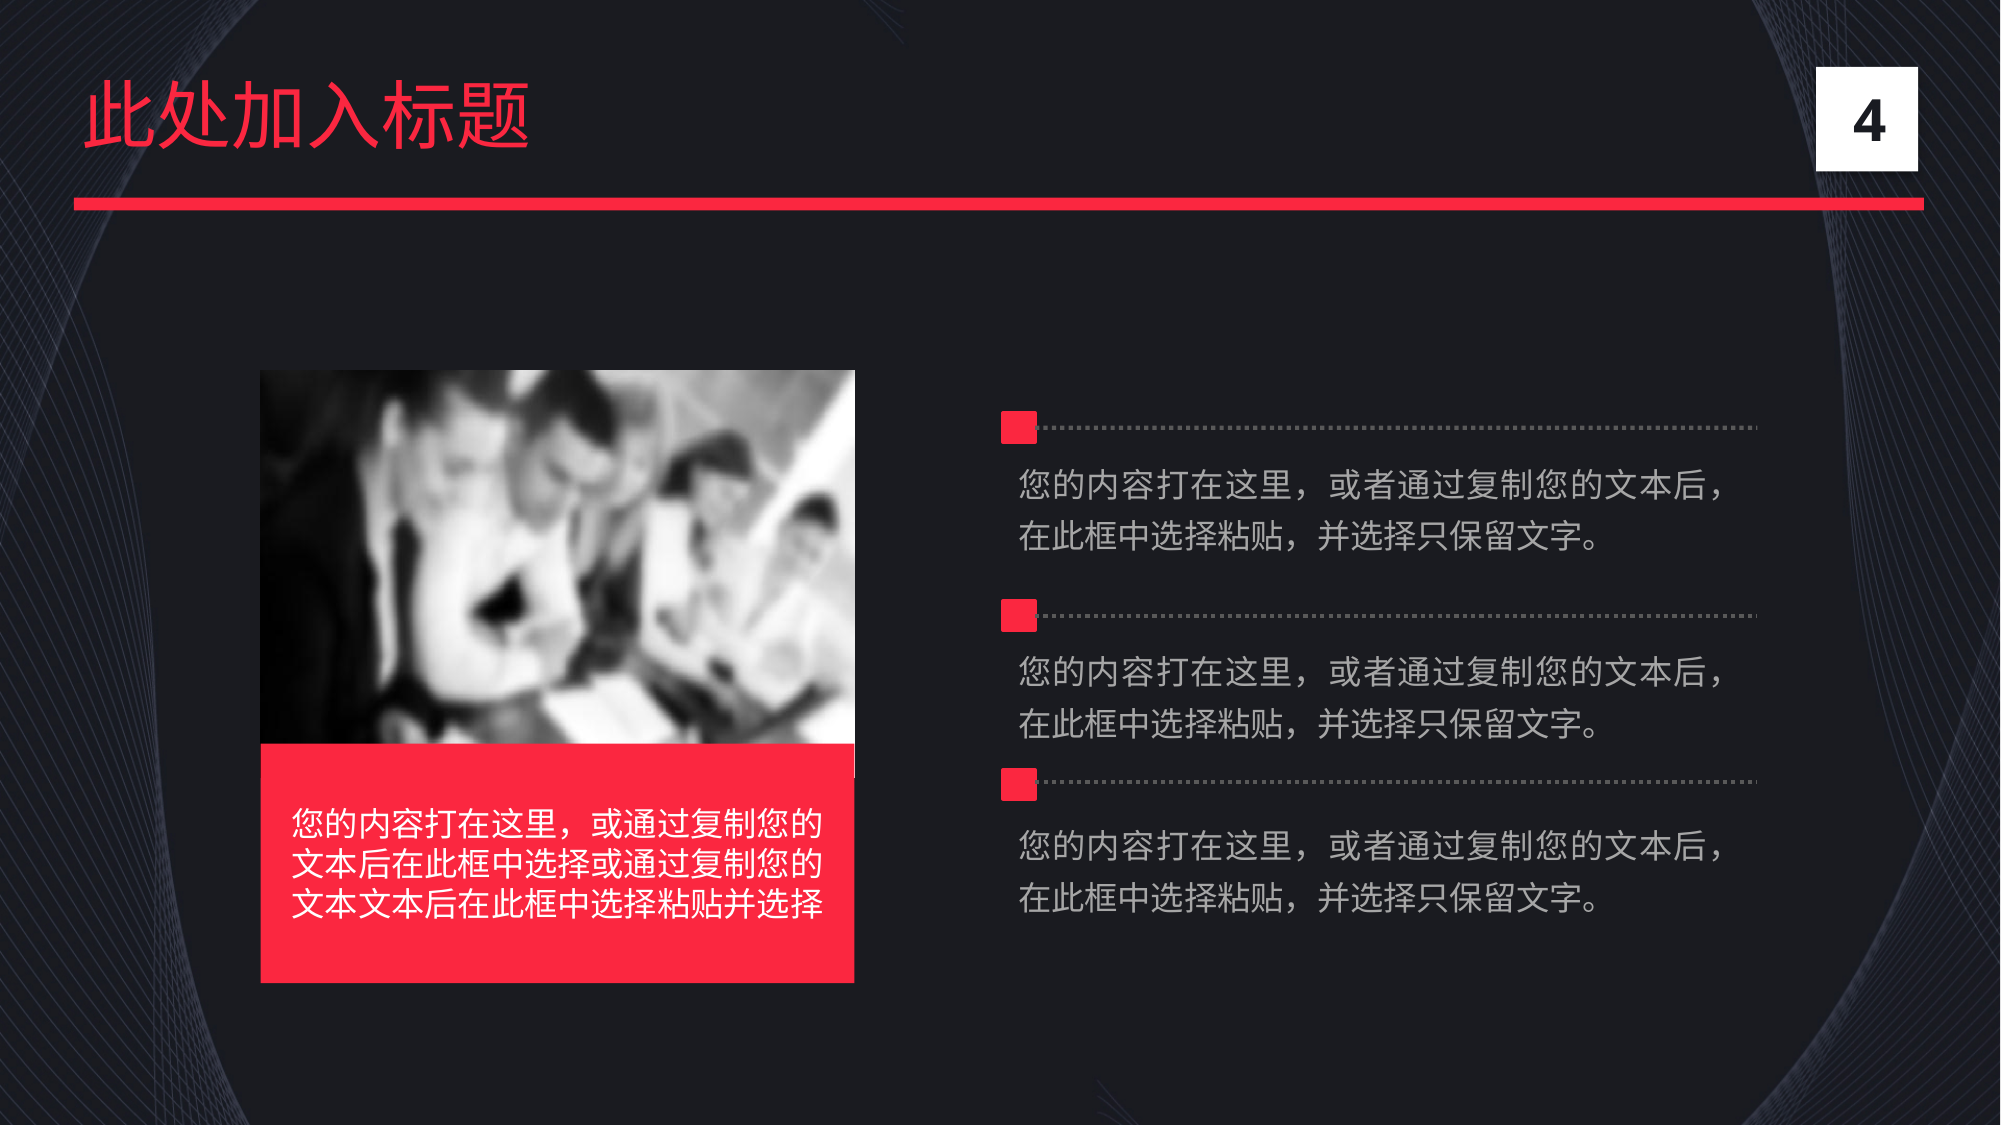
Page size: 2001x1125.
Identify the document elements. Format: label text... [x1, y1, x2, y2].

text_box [1002, 769, 1758, 799]
text_box 您的内容打在这里，或通过复制您的文本后在此框中选择或通过复制您的文本文本后在此框中选择粘贴并选择 [259, 782, 857, 985]
text_box 您的内容打在这里，或者通过复制您的文本后，在此框中选择粘贴，并选择只保留文字。 [1003, 449, 1758, 563]
picture [0, 0, 2001, 1125]
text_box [1002, 413, 1758, 443]
text_box 您的内容打在这里，或者通过复制您的文本后，在此框中选择粘贴，并选择只保留文字。 [1003, 807, 1758, 925]
text_box 您的内容打在这里，或者通过复制您的文本后，在此框中选择粘贴，并选择只保留文字。 [1003, 639, 1758, 751]
text_box [72, 195, 1926, 212]
text_box [1816, 66, 1919, 172]
text_box 此处加入标题 [66, 60, 754, 177]
text_box 4 [1841, 77, 1913, 159]
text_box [1002, 601, 1758, 631]
